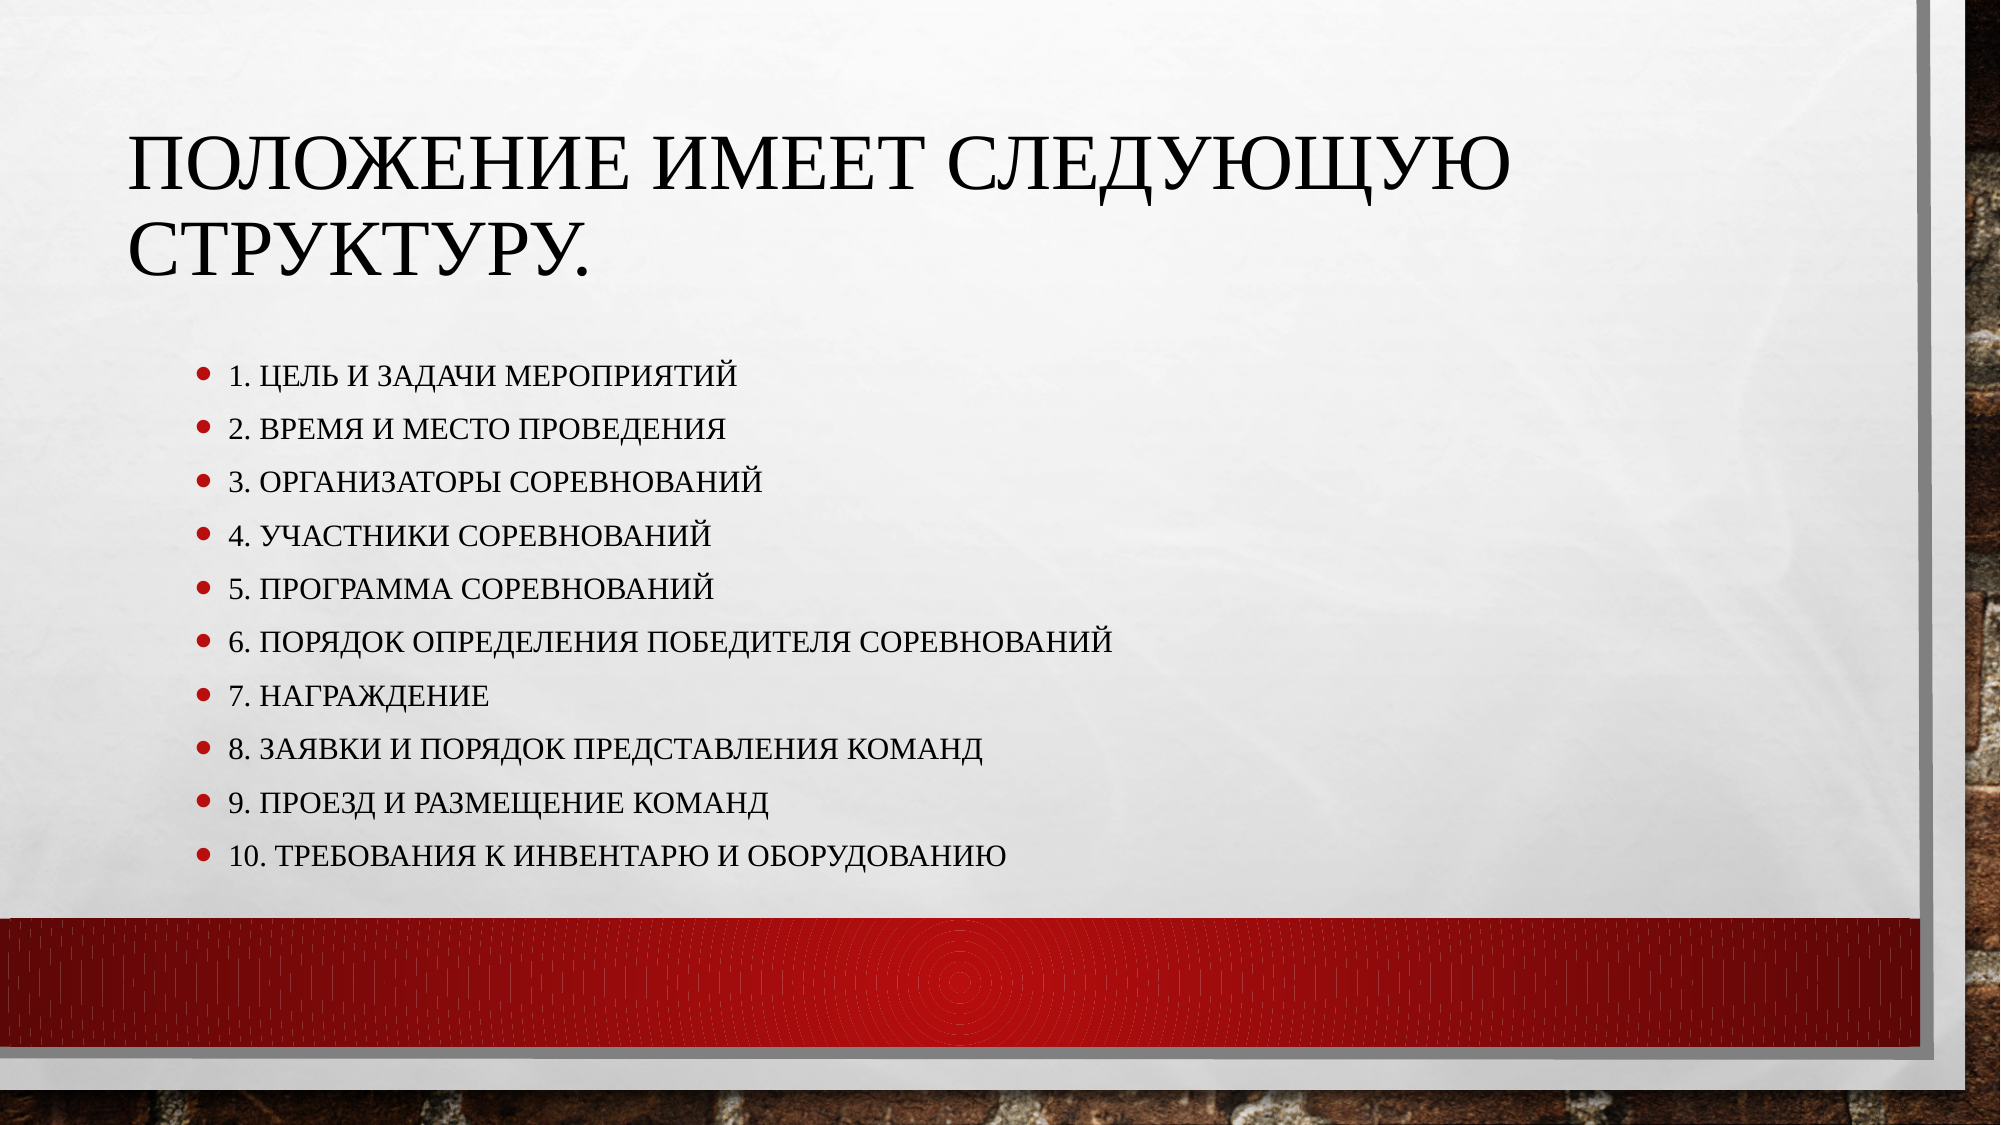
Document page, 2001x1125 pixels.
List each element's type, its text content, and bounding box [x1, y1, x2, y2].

title Положение имеет следующую структуру. [112, 112, 1818, 302]
list 1. Цель и задачи мероприятий 2. Время и место проведения 3. Организаторы соревнований 4. Участники соревнований 5. Программа соревнований 6. Порядок определения победителя соревнований 7. Награждение 8. Заявки и порядок представления команд 9. Проезд и размещение команд 10. Требования к инвентарю и оборудованию [112, 338, 1818, 882]
picture [0, 0, 2000, 1125]
